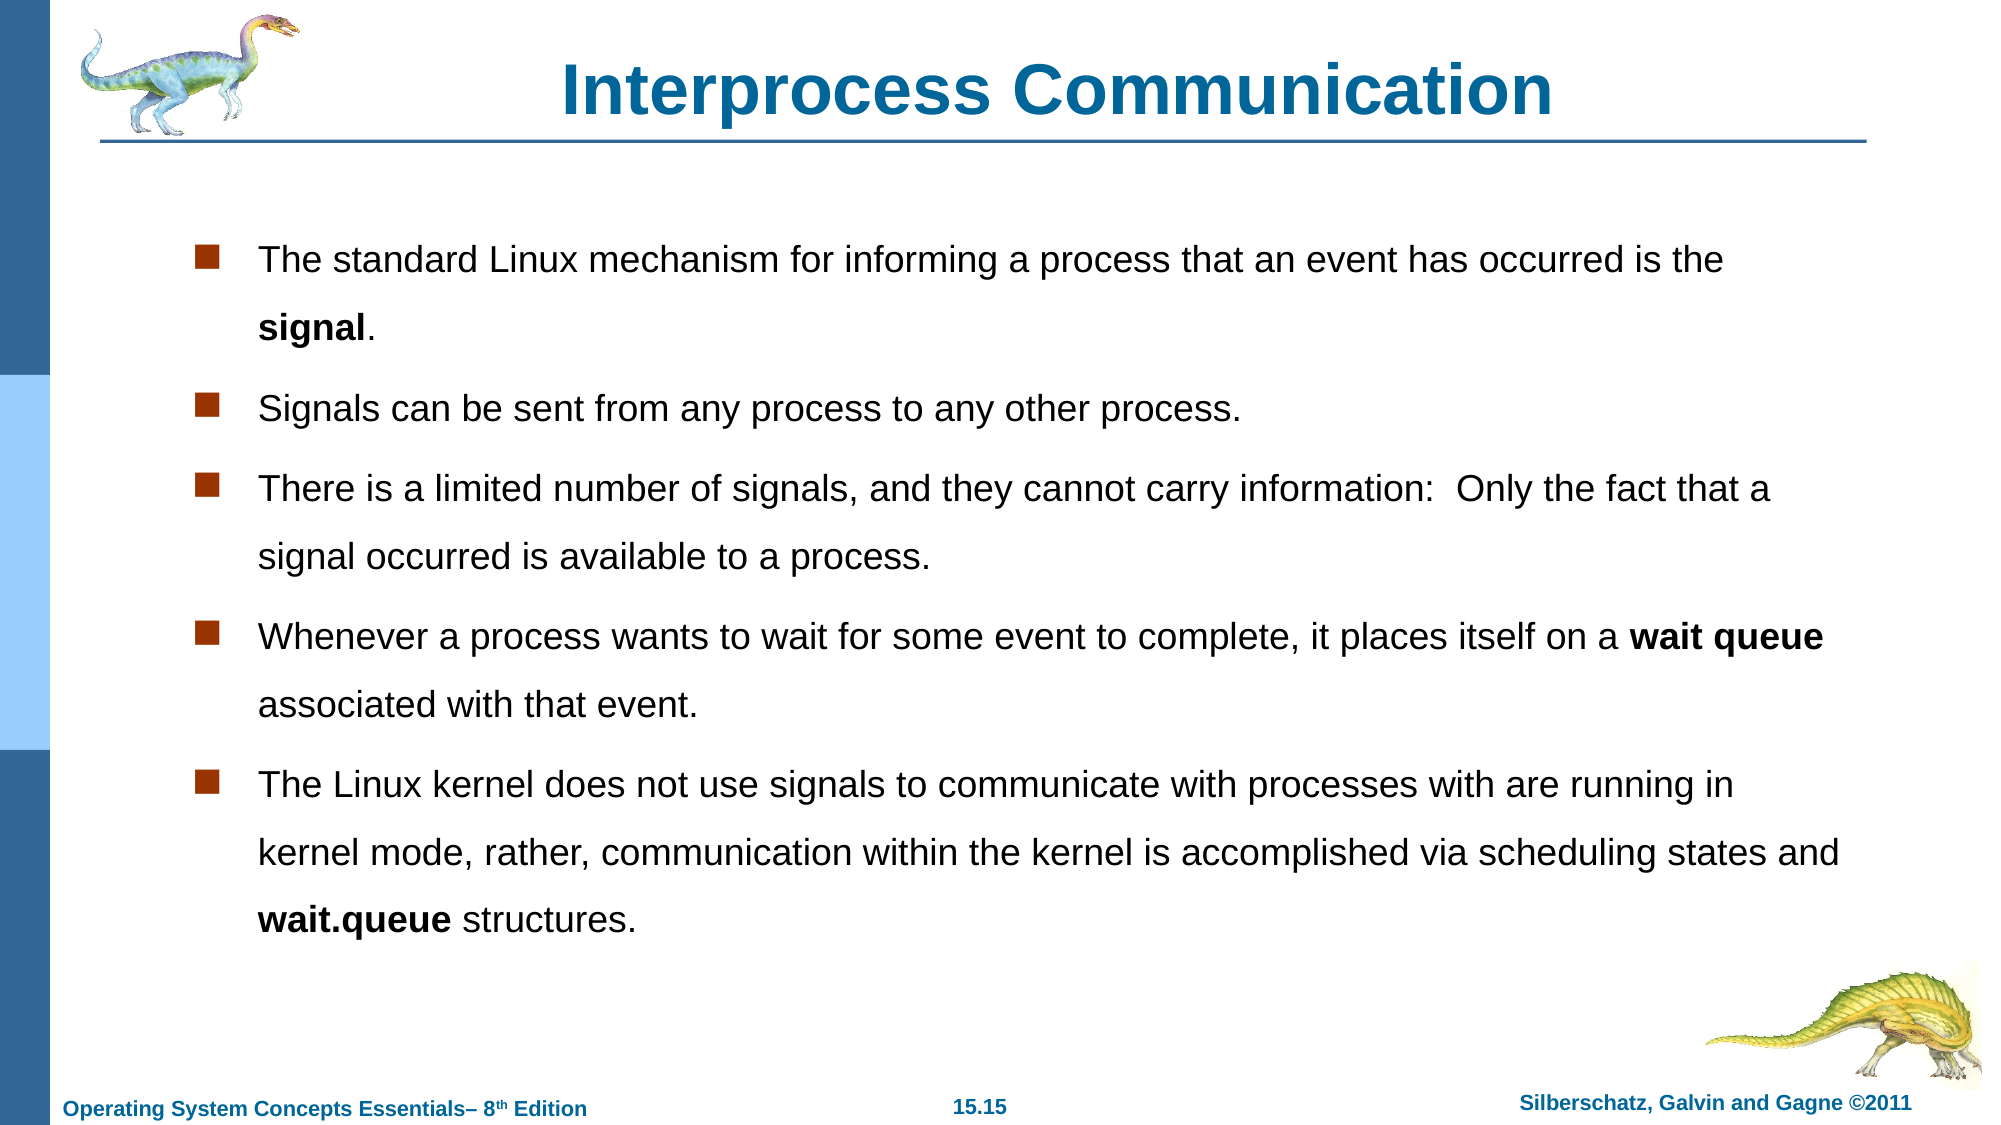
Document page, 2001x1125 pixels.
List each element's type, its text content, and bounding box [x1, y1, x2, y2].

picture [1700, 959, 1982, 1090]
list The standard Linux mechanism for informing a process that an event has occurred is the signal. Signals can be sent from any process to any other process. There is a limited number of signals, and they cannot carry information: Only the fact that a signal occurred is available to a process. Whenever a process wants to wait for some event to complete, it places itself on a wait queue associated with that event. The Linux kernel does not use signals to communicate with processes with are running in kernel mode, rather, communication within the kernel is accomplished via scheduling states and wait.queue structures. [176, 202, 1866, 946]
title Interprocess Communication [217, 45, 1900, 141]
picture [62, 0, 324, 149]
